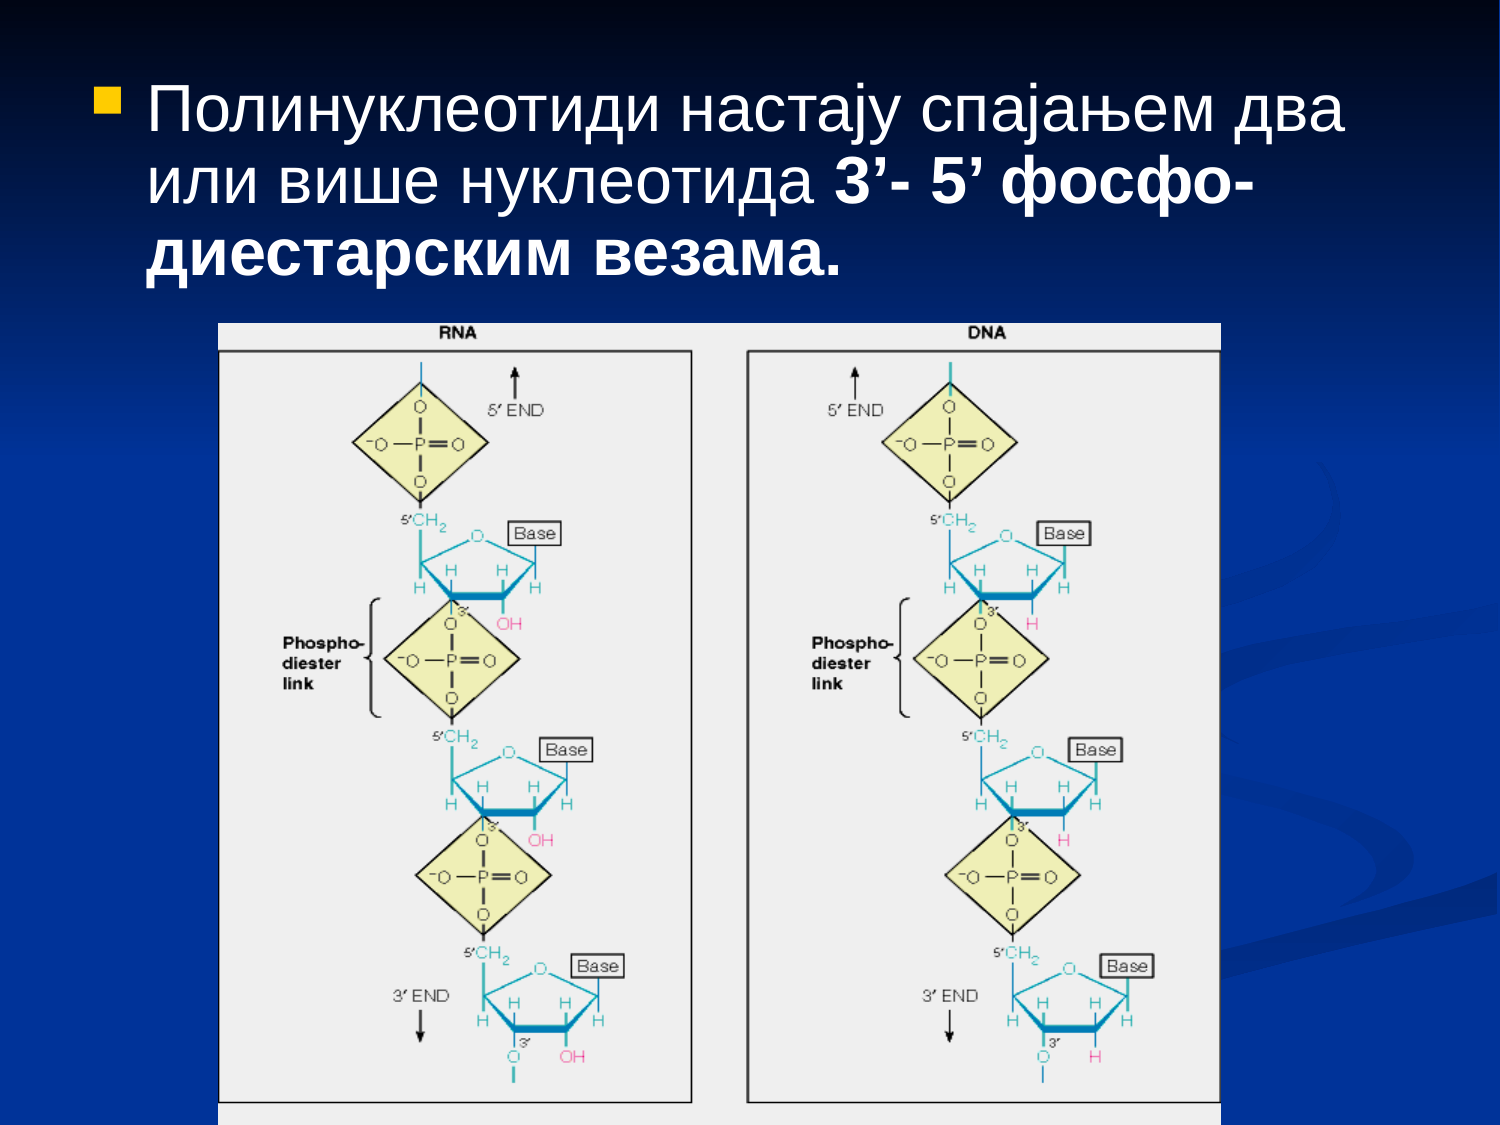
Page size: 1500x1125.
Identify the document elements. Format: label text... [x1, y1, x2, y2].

list Полинуклеотиди настају спајањем два или више нуклеотида 3’- 5’ фосфо-диестарским везама. [74, 66, 1426, 303]
picture [218, 323, 1221, 1125]
